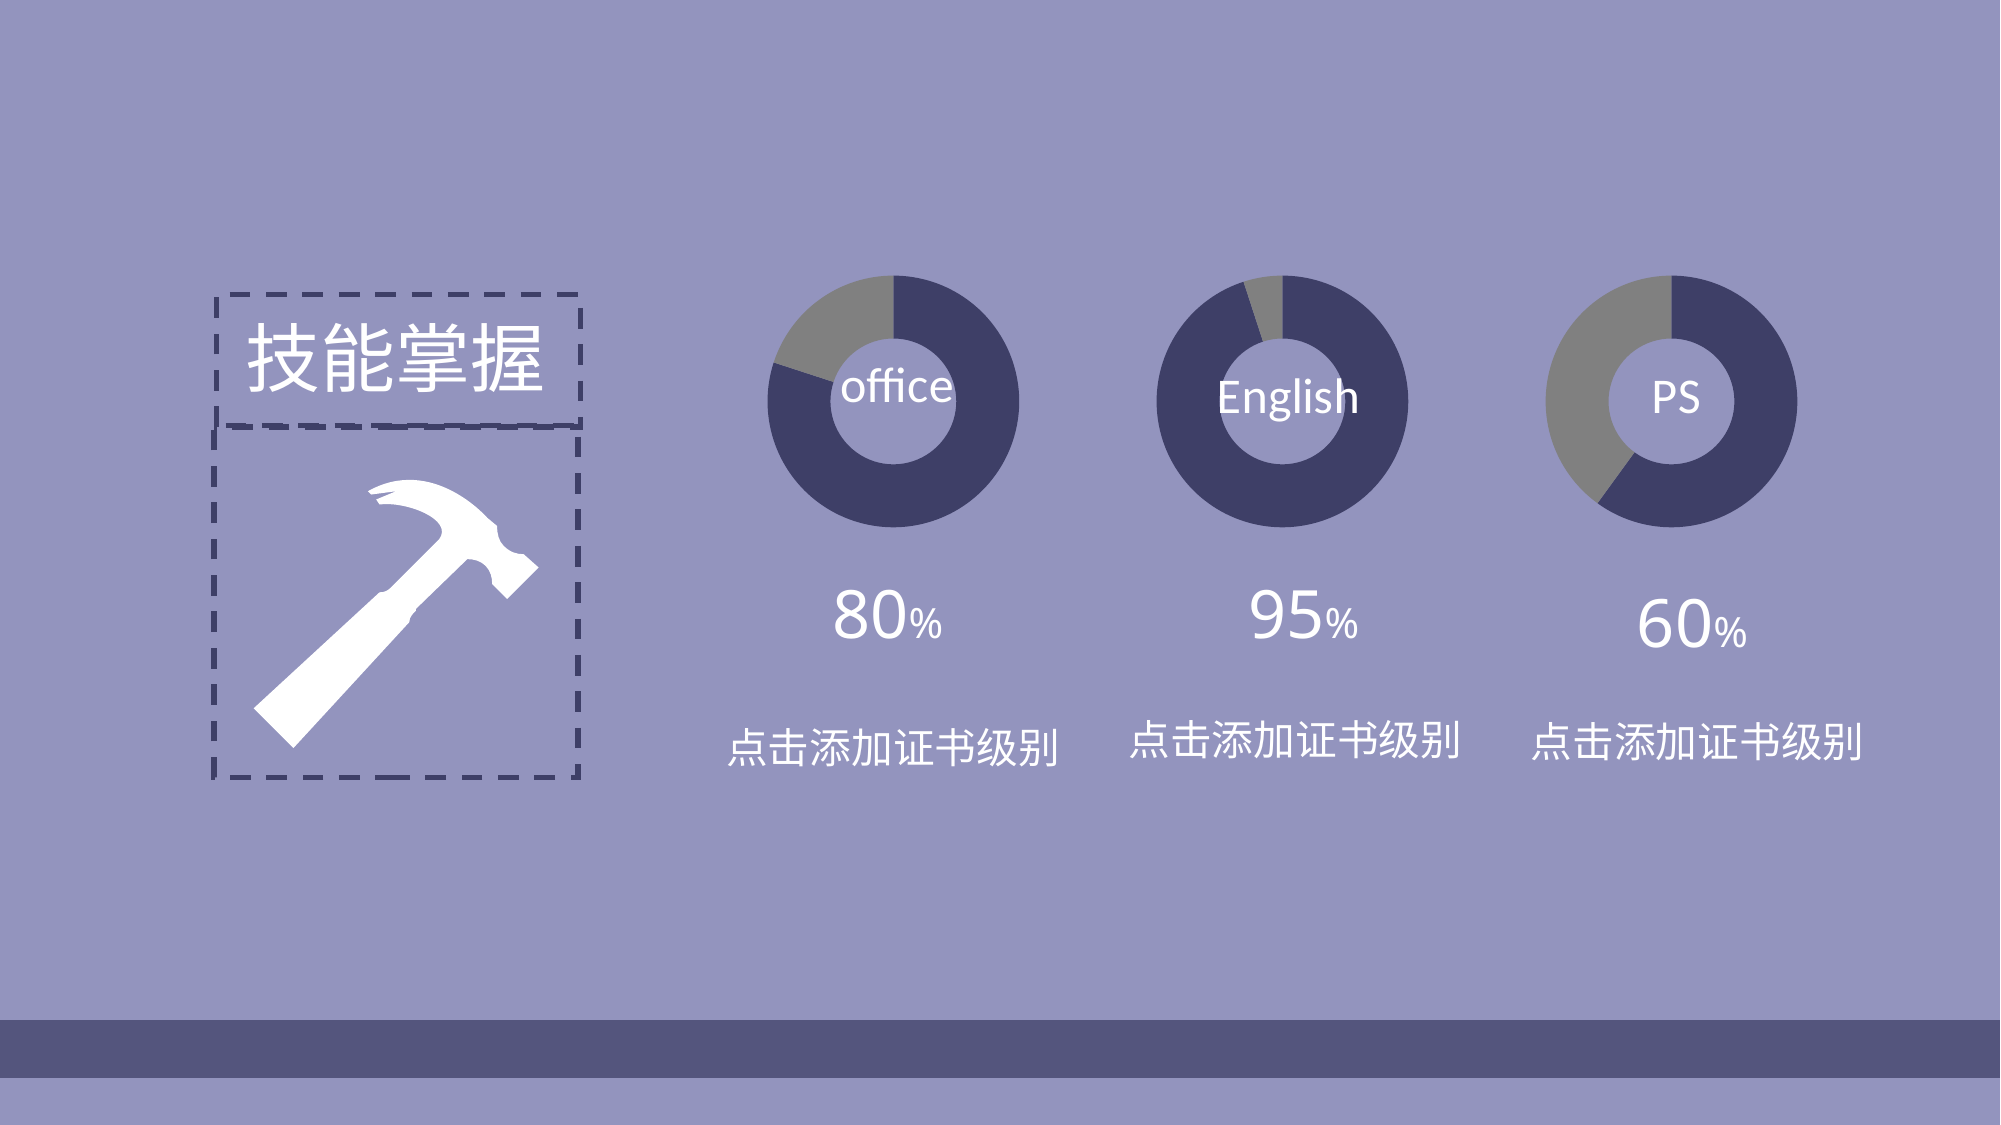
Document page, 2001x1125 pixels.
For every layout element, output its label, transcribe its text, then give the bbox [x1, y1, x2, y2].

text_box [215, 294, 581, 428]
text_box 点击添加证书级别 [1113, 705, 1494, 771]
chart [655, 173, 1910, 535]
text_box 技能掌握 [230, 304, 607, 409]
text_box 95% [1233, 564, 1388, 660]
text_box [253, 479, 539, 749]
text_box [0, 1019, 2000, 1079]
text_box 点击添加证书级别 [711, 714, 1091, 779]
text_box 60% [1622, 573, 1777, 668]
text_box 点击添加证书级别 [1515, 708, 1896, 774]
text_box 80% [817, 564, 973, 660]
text_box [213, 424, 579, 779]
